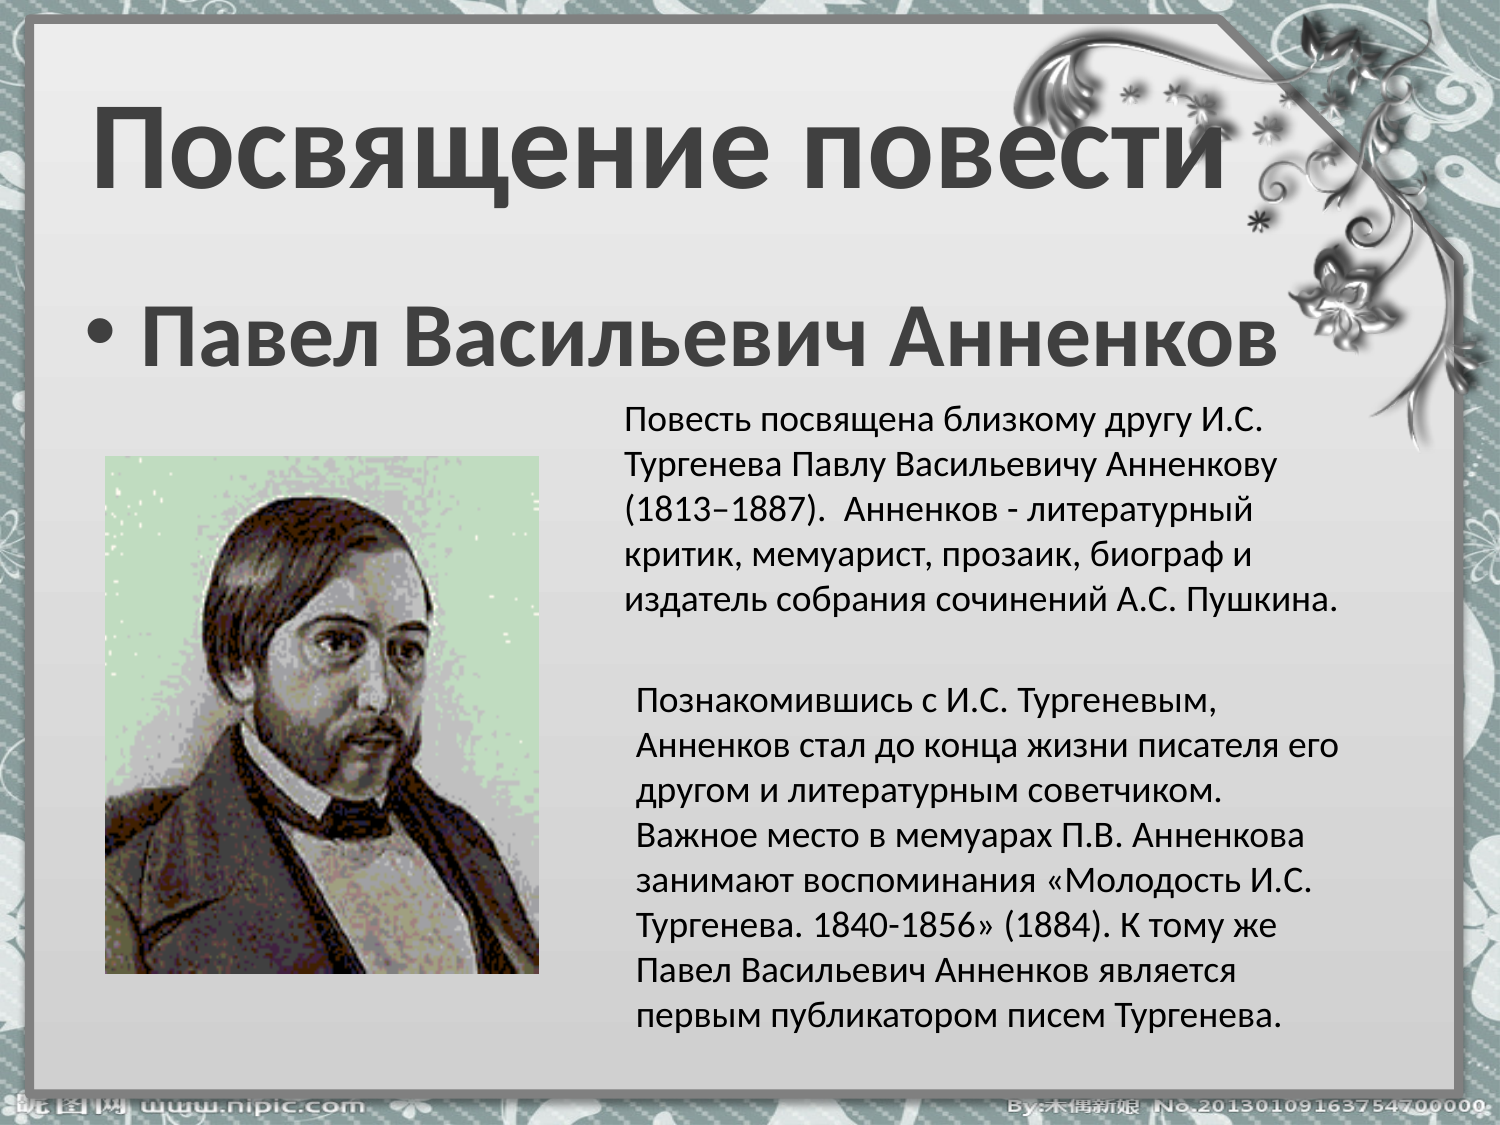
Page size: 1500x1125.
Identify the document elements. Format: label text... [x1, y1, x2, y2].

list Павел Васильевич Анненков [7, 267, 1358, 1010]
text_box Повесть посвящена близкому другу И.С. Тургенева Павлу Васильевичу Анненкову (1813–1887). Анненков - литературный критик, мемуарист, прозаик, биограф и издатель собрания сочинений А.С. Пушкина. [609, 386, 1360, 627]
text_box Познакомившись с И.С. Тургеневым, Анненков стал до конца жизни писателя его другом и литературным советчиком. Важное место в мемуарах П.В. Анненкова занимают воспоминания «Молодость И.С. Тургенева. 1840-1856» (1884). К тому же Павел Васильевич Анненков является первым публикатором писем Тургенева. [621, 667, 1371, 1043]
picture [105, 456, 539, 974]
title Посвящение повести [75, 45, 1425, 233]
picture [0, 0, 1500, 1125]
